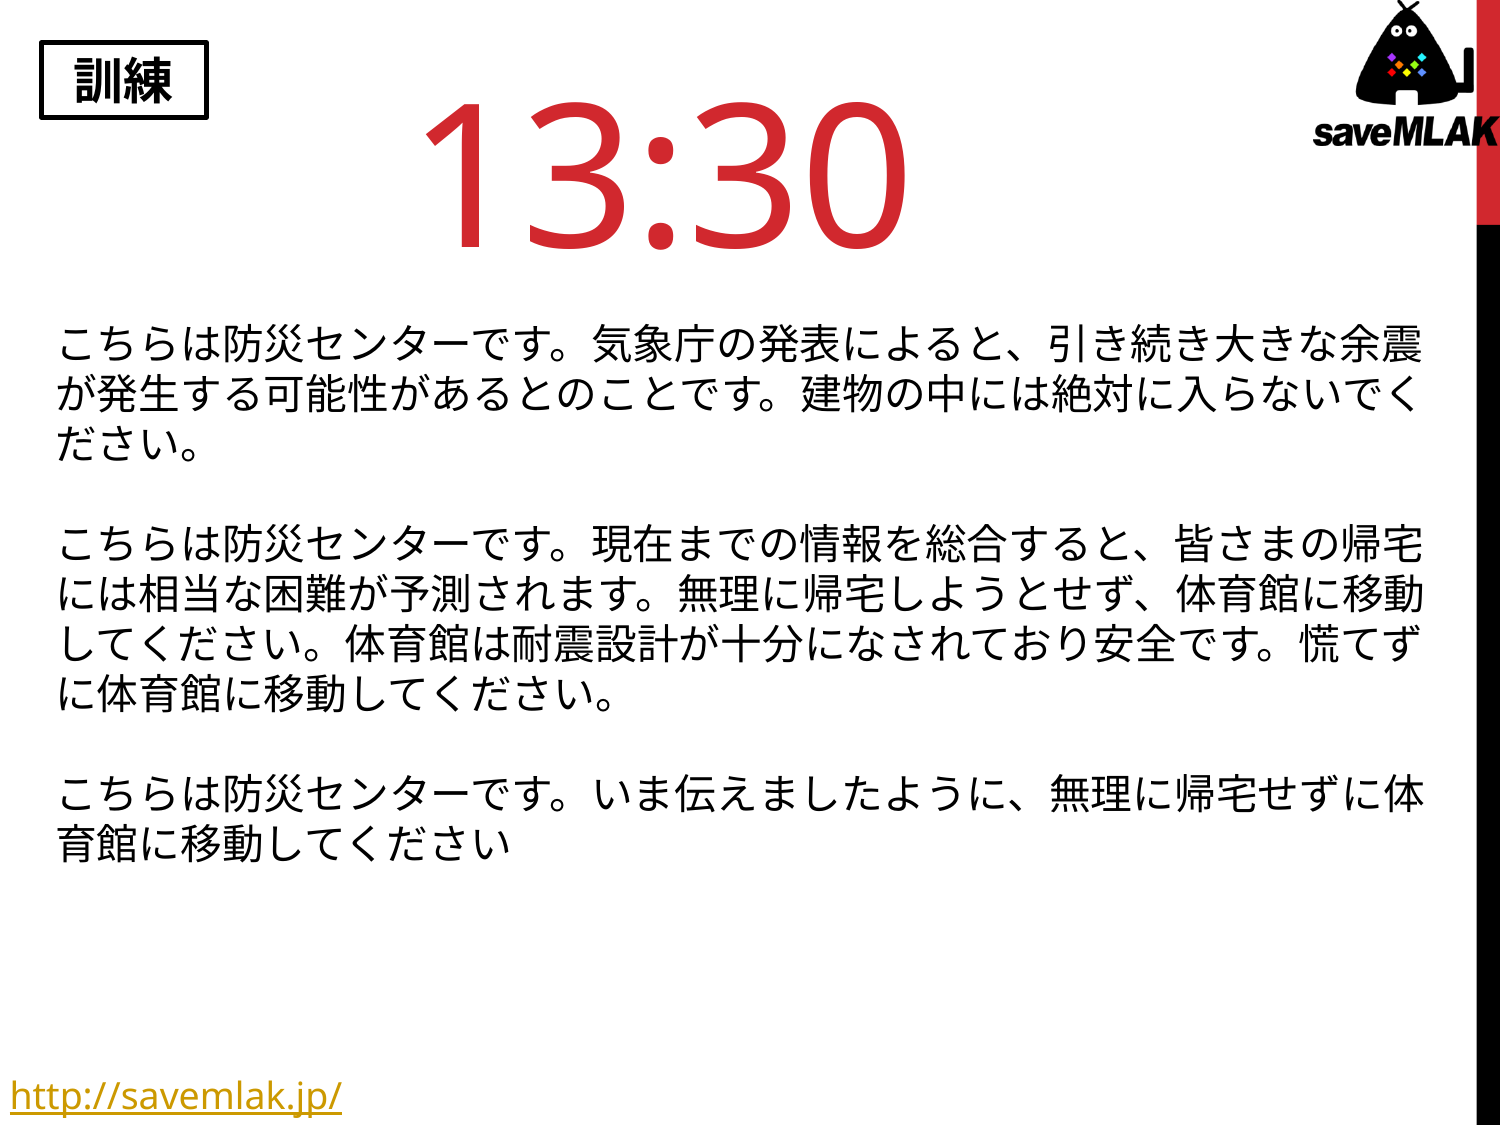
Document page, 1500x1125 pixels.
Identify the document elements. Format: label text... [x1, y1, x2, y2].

text_box 13:30 [42, 40, 1281, 114]
text_box 訓練 [41, 42, 207, 118]
picture [1313, 0, 1500, 146]
text_box http://savemlak.jp/ [0, 1064, 358, 1125]
text_box こちらは防災センターです。気象庁の発表によると、引き続き大きな余震が発生する可能性があるとのことです。建物の中には絶対に入らないでください。 こちらは防災センターです。現在までの情報を総合すると、皆さまの帰宅には相当な困難が予測されます。無理に帰宅しようとせず、体育館に移動してください。体育館は耐震設計が十分になされており安全です。慌てずに体育館に移動してください。 こちらは防災センターです。いま伝えましたように、無理に帰宅せずに体育館に移動してください [28, 310, 1453, 876]
